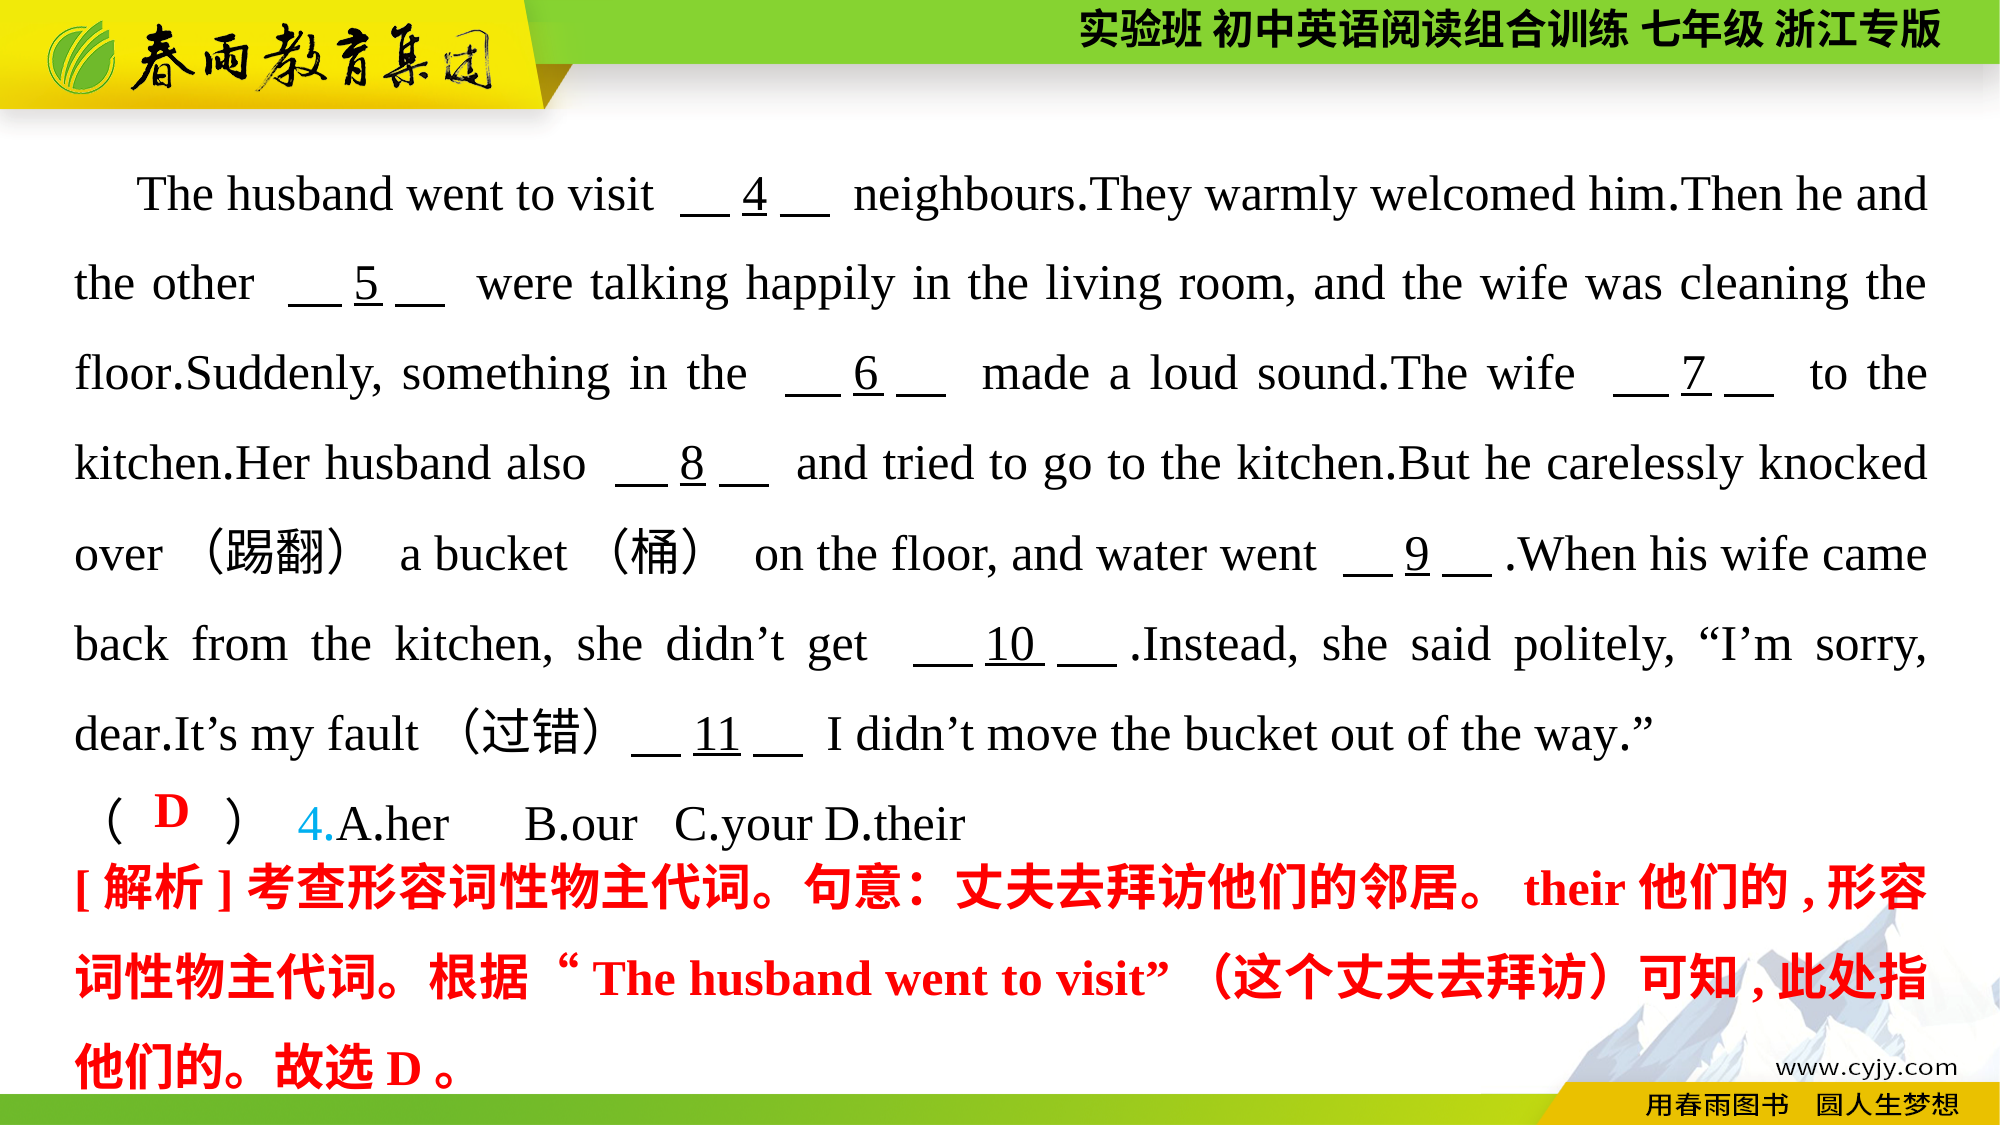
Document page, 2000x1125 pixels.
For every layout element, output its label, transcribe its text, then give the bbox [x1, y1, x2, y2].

text_box D [139, 770, 206, 817]
picture [0, 0, 2000, 1125]
list The husband went to visit 4 neighbours.They warmly welcomed him.Then he and the other 5 were talking happily in the living room, and the wife was cleaning the floor.Suddenly, something in the 6 made a loud sound.The wife 7 to the kitchen.Her husband also 8 and tried to go to the kitchen.But he carelessly knocked over（踢翻） a bucket（桶） on the floor, and water went 9 .When his wife came back from the kitchen, she didn’t get 10 .Instead, she said politely, “I’m sorry, dear.It’s my fault（过错） 11 I didn’t move the bucket out of the way.” （ ） 4.A.her B.our C.your D.their [59, 122, 1944, 817]
text_box [解析]考查形容词性物主代词。句意：丈夫去拜访他们的邻居。their他们的,形容词性物主代词。根据“The husband went to visit”（这个丈夫去拜访）可知,此处指他们的。故选D。 [59, 817, 1944, 1103]
